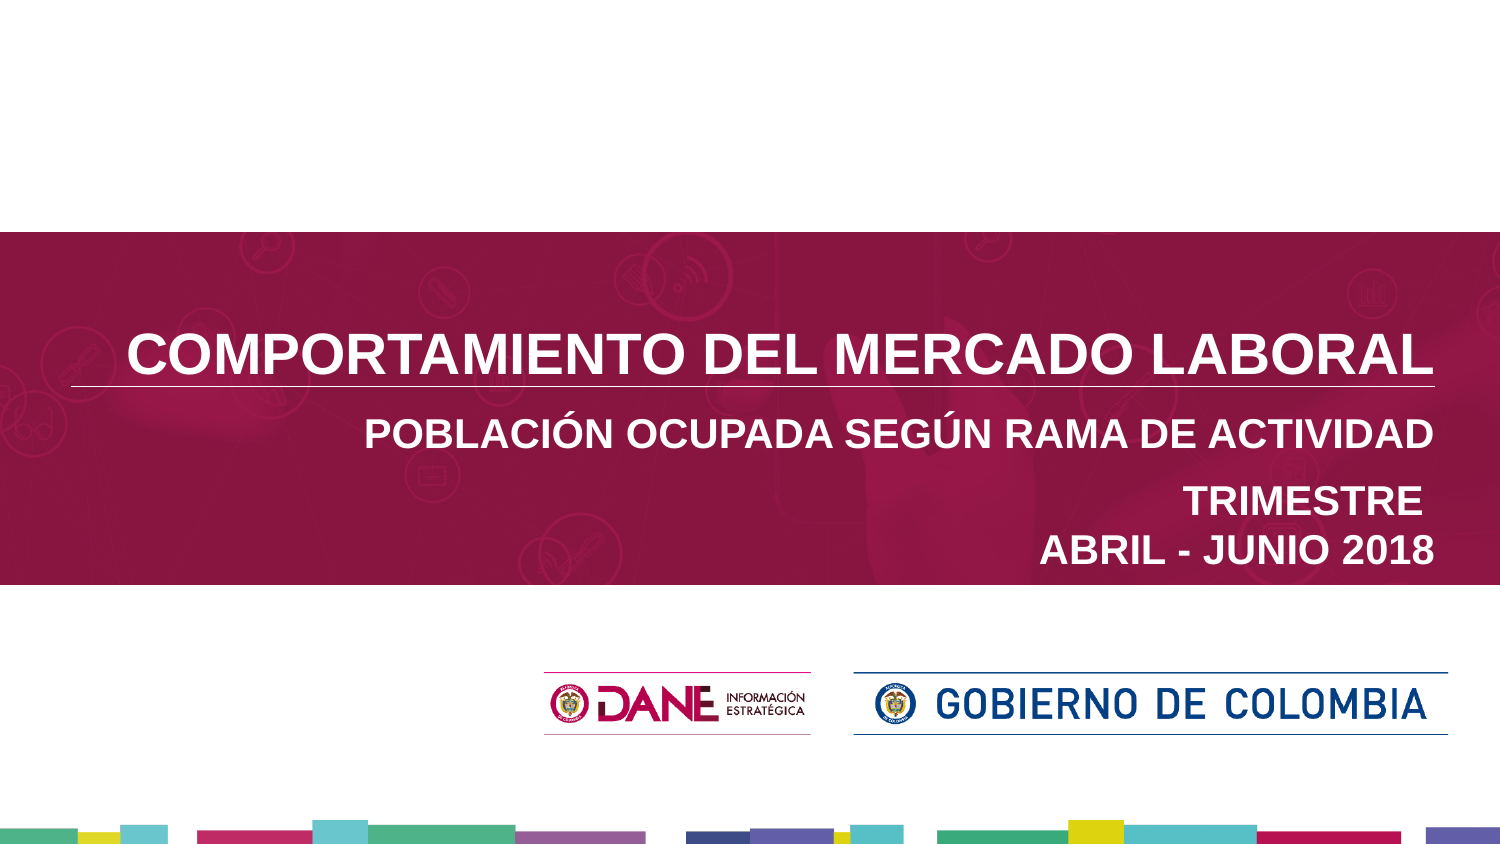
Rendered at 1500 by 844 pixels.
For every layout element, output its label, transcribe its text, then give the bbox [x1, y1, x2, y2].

picture [537, 664, 1453, 741]
text_box COMPORTAMIENTO DEL MERCADO LABORAL [76, 234, 1436, 386]
picture [0, 232, 1500, 585]
text_box TRIMESTRE ABRIL - JUNIO 2018 [572, 473, 1436, 586]
text_box POBLACIÓN OCUPADA SEGÚN RAMA DE ACTIVIDAD [159, 406, 1435, 457]
picture [0, 820, 1500, 844]
